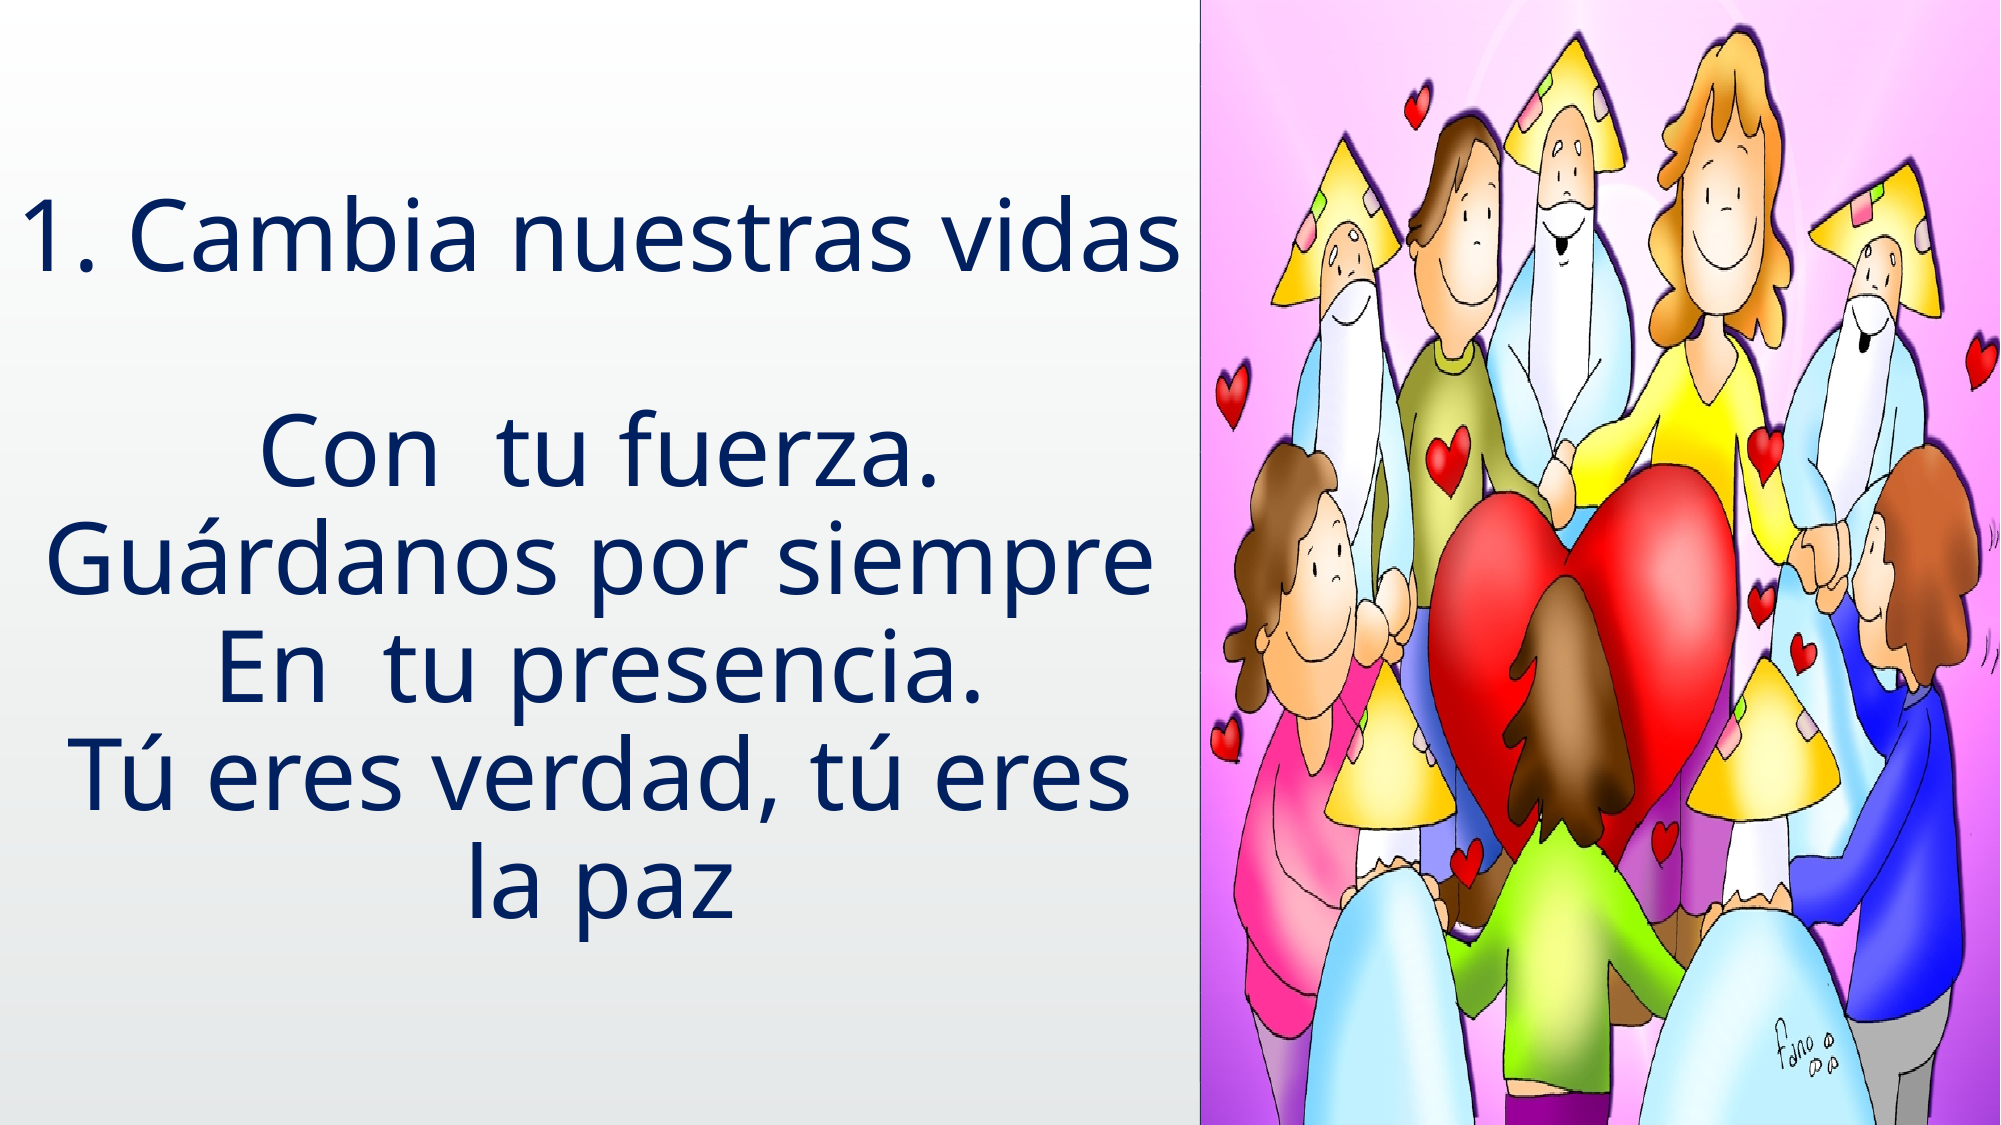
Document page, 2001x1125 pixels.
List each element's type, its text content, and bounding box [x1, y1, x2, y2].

title 1. Cambia nuestras vidas Con tu fuerza. Guárdanos por siempre En tu presencia. Tú eres verdad, tú eres la paz [0, 0, 1200, 1125]
picture [1200, 0, 2000, 1125]
